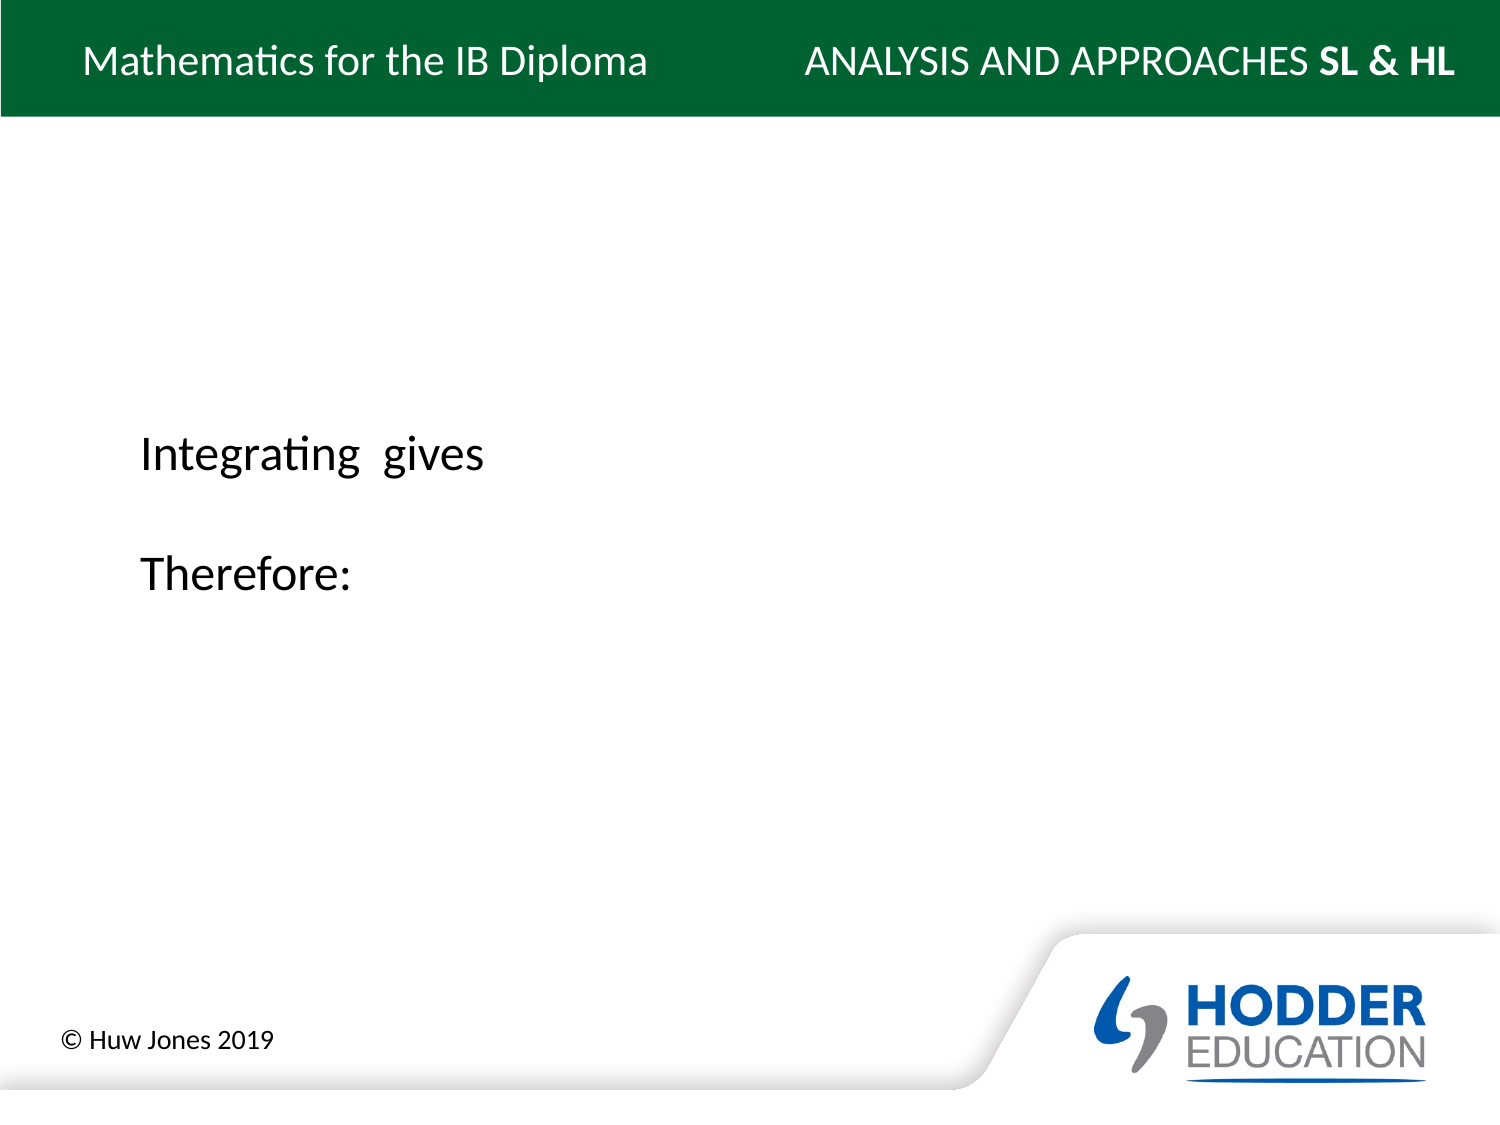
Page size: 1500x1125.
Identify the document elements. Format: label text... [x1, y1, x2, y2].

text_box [0, 898, 1500, 1125]
text_box Mathematics for the IB Diploma ANALYSIS AND APPROACHES SL & HL [0, 0, 1500, 118]
